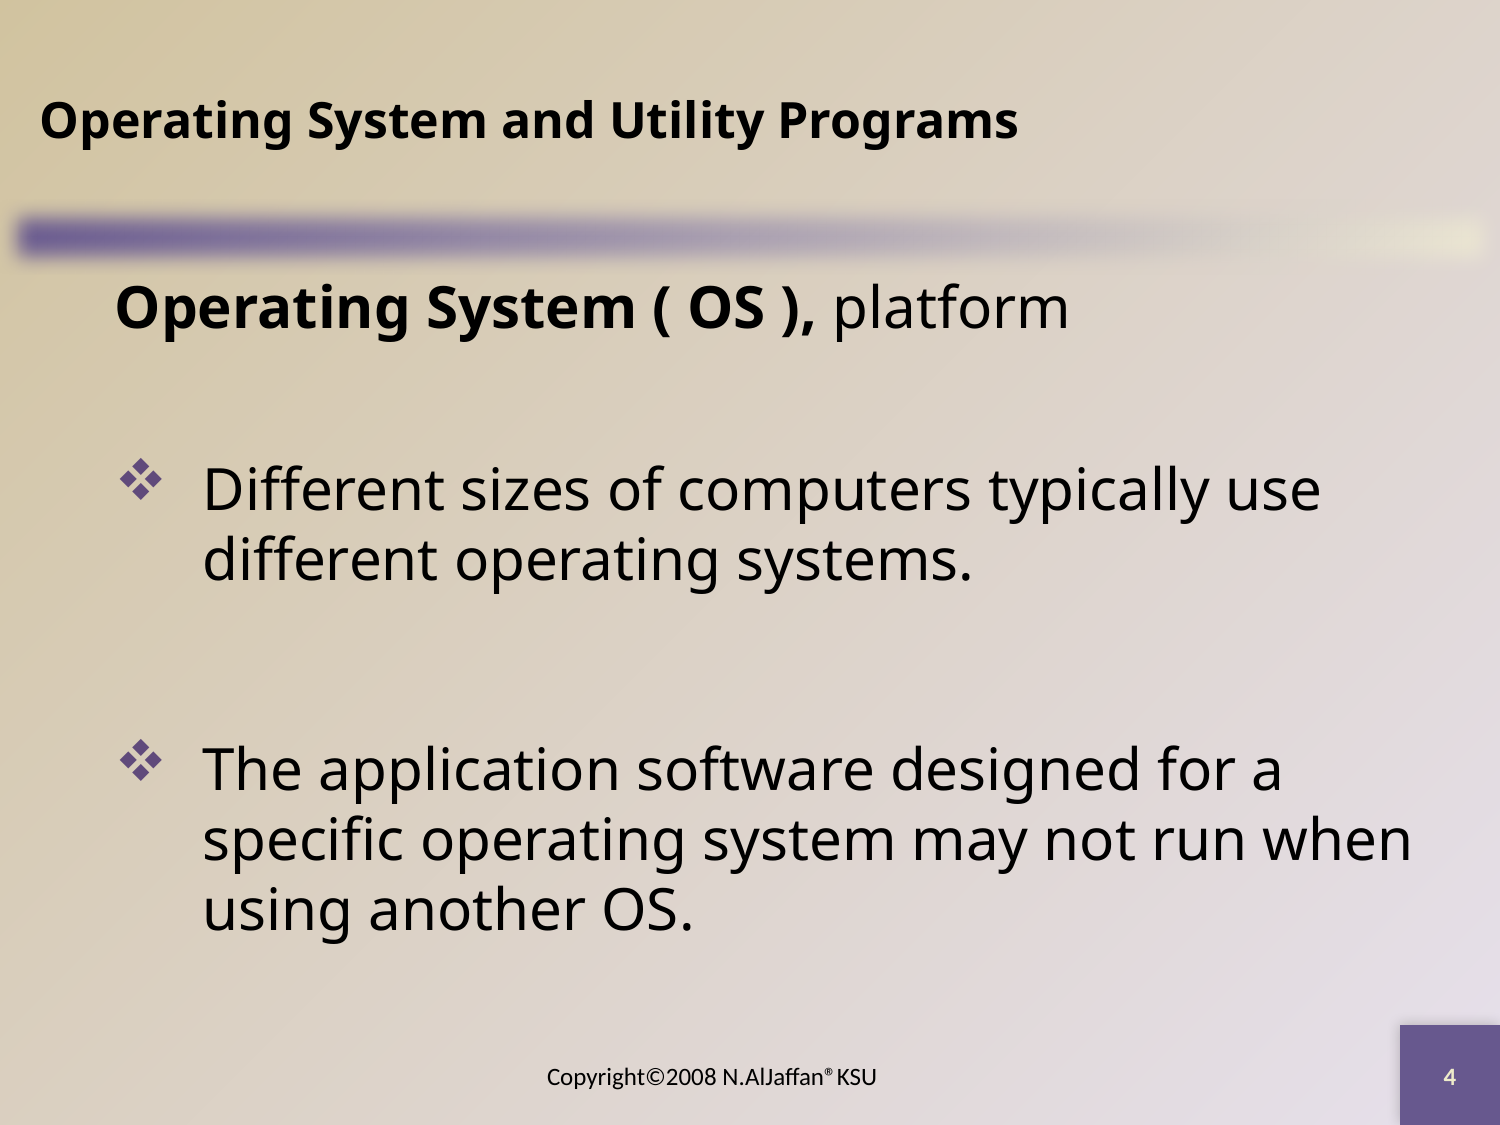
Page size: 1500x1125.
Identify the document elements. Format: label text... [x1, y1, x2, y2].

title Operating System and Utility Programs [24, 24, 1475, 213]
slide_number 4 [1400, 1025, 1500, 1125]
footer Copyright©2008 N.AlJaffan®KSU [324, 1045, 1100, 1105]
list Operating System ( OS ), platform Different sizes of computers typically use different operating systems. The application software designed for a specific operating system may not run when using another OS. [24, 262, 1475, 1025]
